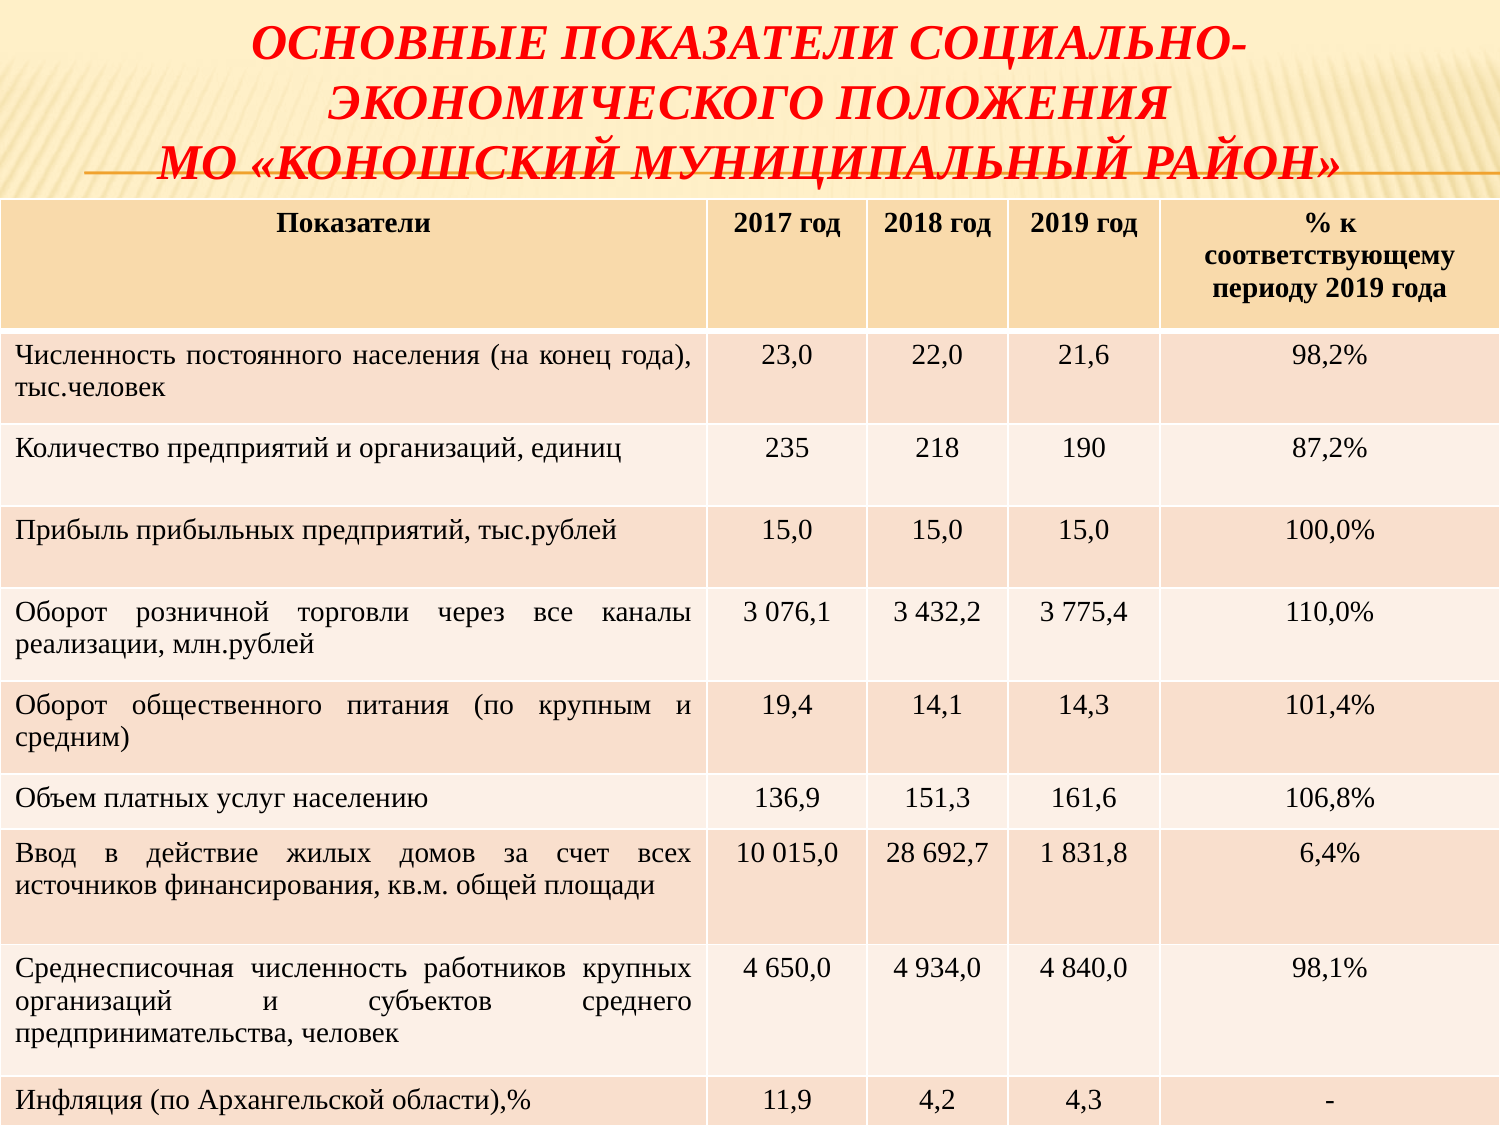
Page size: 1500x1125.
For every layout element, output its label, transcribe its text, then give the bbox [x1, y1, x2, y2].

table_cell 4,3 [1009, 1077, 1159, 1125]
table_cell Оборот общественного питания (по крупным и средним) [1, 682, 706, 773]
table_cell 15,0 [868, 507, 1007, 587]
table_cell 14,1 [868, 682, 1007, 773]
table_cell 110,0% [1161, 589, 1499, 680]
table_cell Ввод в действие жилых домов за счет всех источников финансирования, кв.м. общей площади [1, 830, 706, 944]
table_cell 101,4% [1161, 682, 1499, 773]
table_cell 28 692,7 [868, 830, 1007, 944]
table_header 2017 год [708, 200, 866, 328]
table_cell 3 076,1 [708, 589, 866, 680]
table_cell 19,4 [708, 682, 866, 773]
table_cell 4 840,0 [1009, 945, 1159, 1075]
table_cell 10 015,0 [708, 830, 866, 944]
table_cell 4 650,0 [708, 945, 866, 1075]
table_cell 15,0 [1009, 507, 1159, 587]
table_cell Прибыль прибыльных предприятий, тыс.рублей [1, 507, 706, 587]
table_cell 4,2 [868, 1077, 1007, 1125]
table_cell 6,4% [1161, 830, 1499, 944]
table_cell 3 432,2 [868, 589, 1007, 680]
table_cell 235 [708, 425, 866, 505]
table_cell Среднесписочная численность работников крупных организаций и субъектов среднего предпринимательства, человек [1, 945, 706, 1075]
table_cell Инфляция (по Архангельской области),% [1, 1077, 706, 1125]
table_cell Оборот розничной торговли через все каналы реализации, млн.рублей [1, 589, 706, 680]
table_cell Численность постоянного населения (на конец года), тыс.человек [1, 334, 706, 423]
table_header % к соответствующему периоду 2019 года [1161, 200, 1499, 328]
table_cell 100,0% [1161, 507, 1499, 587]
table_cell 161,6 [1009, 775, 1159, 828]
table_header Показатели [1, 200, 706, 328]
table_cell 98,1% [1161, 945, 1499, 1075]
table_cell Объем платных услуг населению [1, 775, 706, 828]
table_cell 11,9 [708, 1077, 866, 1125]
table_cell 21,6 [1009, 334, 1159, 423]
table_header 2019 год [1009, 200, 1159, 328]
table_cell Количество предприятий и организаций, единиц [1, 425, 706, 505]
table_cell 190 [1009, 425, 1159, 505]
table_cell 3 775,4 [1009, 589, 1159, 680]
table_cell 218 [868, 425, 1007, 505]
table_cell 4 934,0 [868, 945, 1007, 1075]
table_cell 151,3 [868, 775, 1007, 828]
table_cell 106,8% [1161, 775, 1499, 828]
table_cell 22,0 [868, 334, 1007, 423]
table_cell 98,2% [1161, 334, 1499, 423]
title ОСНОВНЫЕ ПОКАЗАТЕЛИ СОЦИАЛЬНО-ЭКОНОМИЧЕСКОГО ПОЛОЖЕНИЯ МО «КОНОШСКИЙ МУНИЦИПАЛЬНЫЙ РАЙОН» [0, 0, 1500, 198]
table_cell - [1161, 1077, 1499, 1125]
table_cell 87,2% [1161, 425, 1499, 505]
table_header 2018 год [868, 200, 1007, 328]
table_cell 15,0 [708, 507, 866, 587]
table_cell 136,9 [708, 775, 866, 828]
table_cell 1 831,8 [1009, 830, 1159, 944]
table_cell 23,0 [708, 334, 866, 423]
table_cell 14,3 [1009, 682, 1159, 773]
